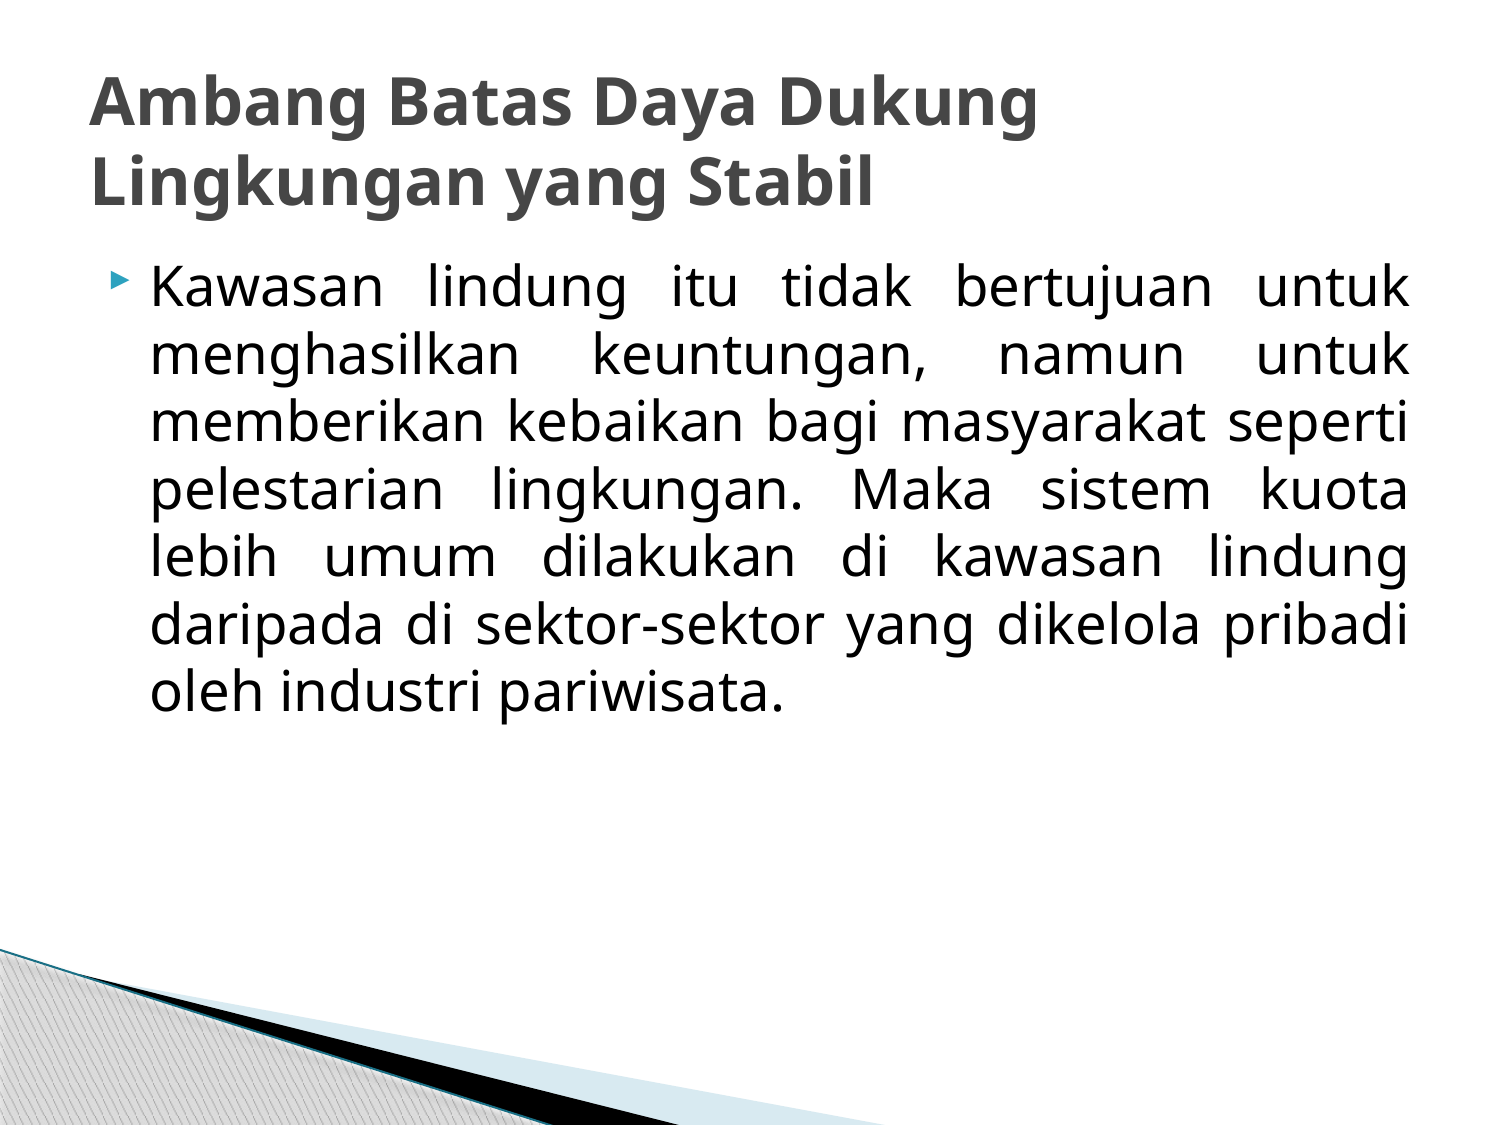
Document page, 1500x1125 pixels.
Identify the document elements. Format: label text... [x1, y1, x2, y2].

list Kawasan lindung itu tidak bertujuan untuk menghasilkan keuntungan, namun untuk memberikan kebaikan bagi masyarakat seperti pelestarian lingkungan. Maka sistem kuota lebih umum dilakukan di kawasan lindung daripada di sektor-sektor yang dikelola pribadi oleh industri pariwisata. [75, 243, 1425, 986]
title Ambang Batas Daya Dukung Lingkungan yang Stabil [75, 45, 1425, 233]
